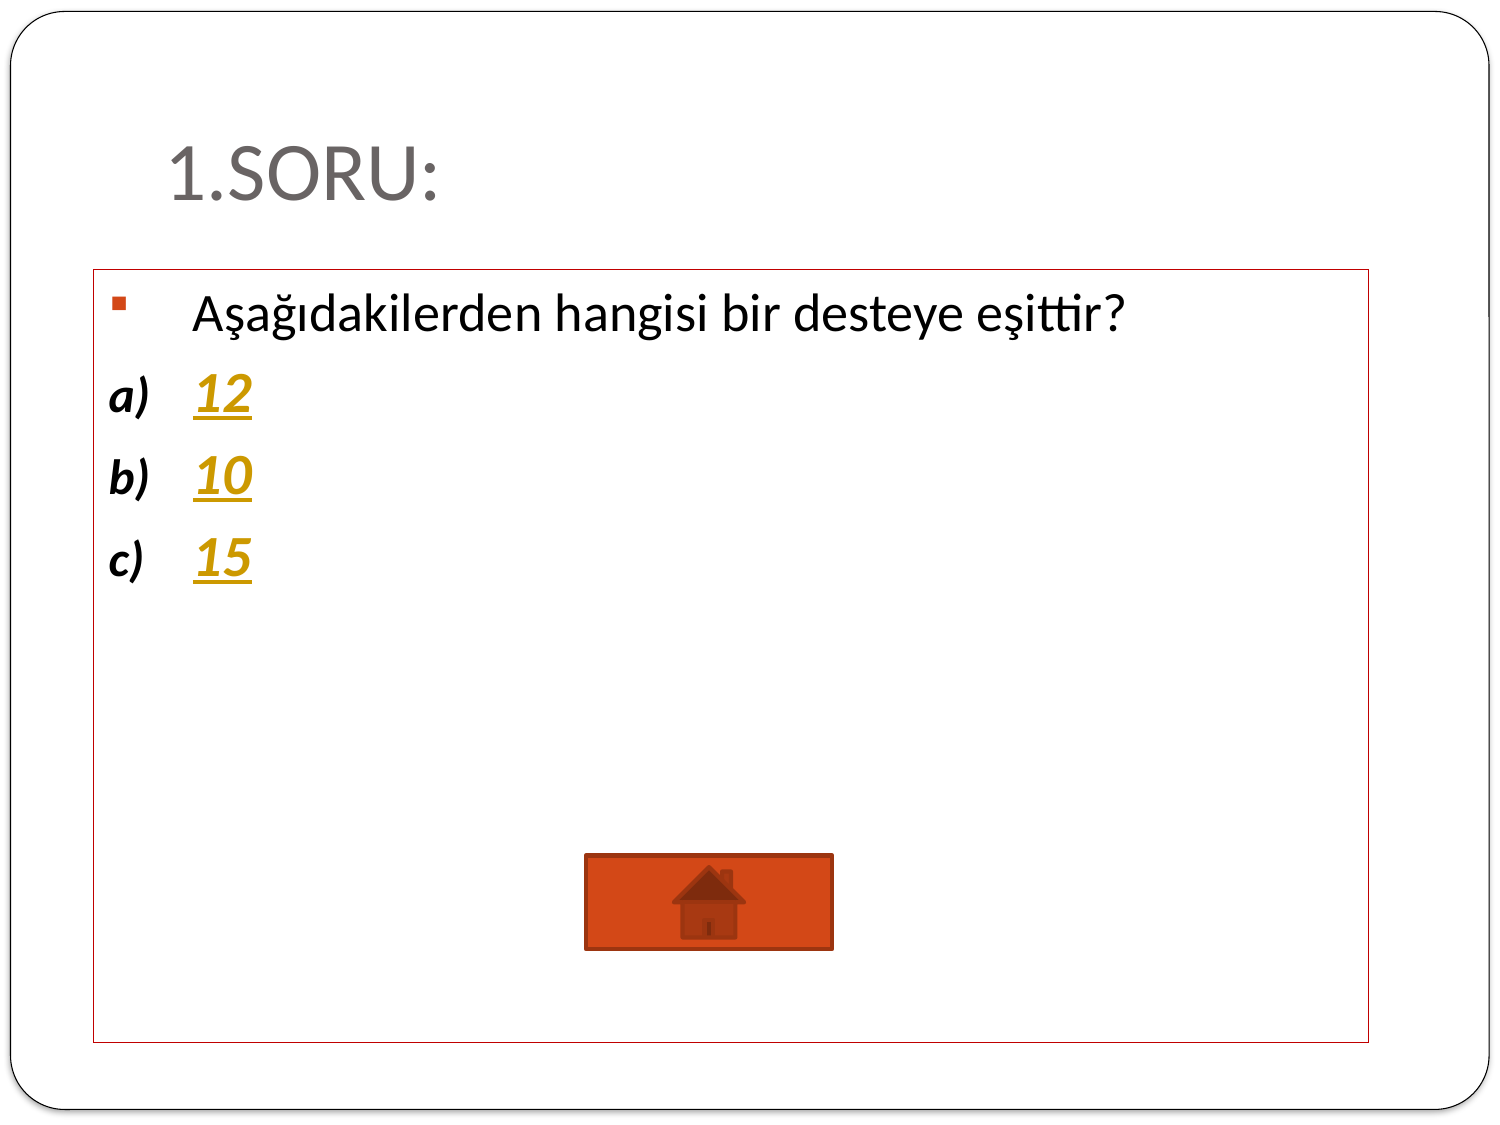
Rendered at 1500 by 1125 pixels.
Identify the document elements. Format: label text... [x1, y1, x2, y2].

text_box [584, 853, 834, 951]
title 1.SORU: [150, 45, 1425, 233]
list Aşağıdakilerden hangisi bir desteye eşittir? 12 10 15 [93, 269, 1369, 1043]
